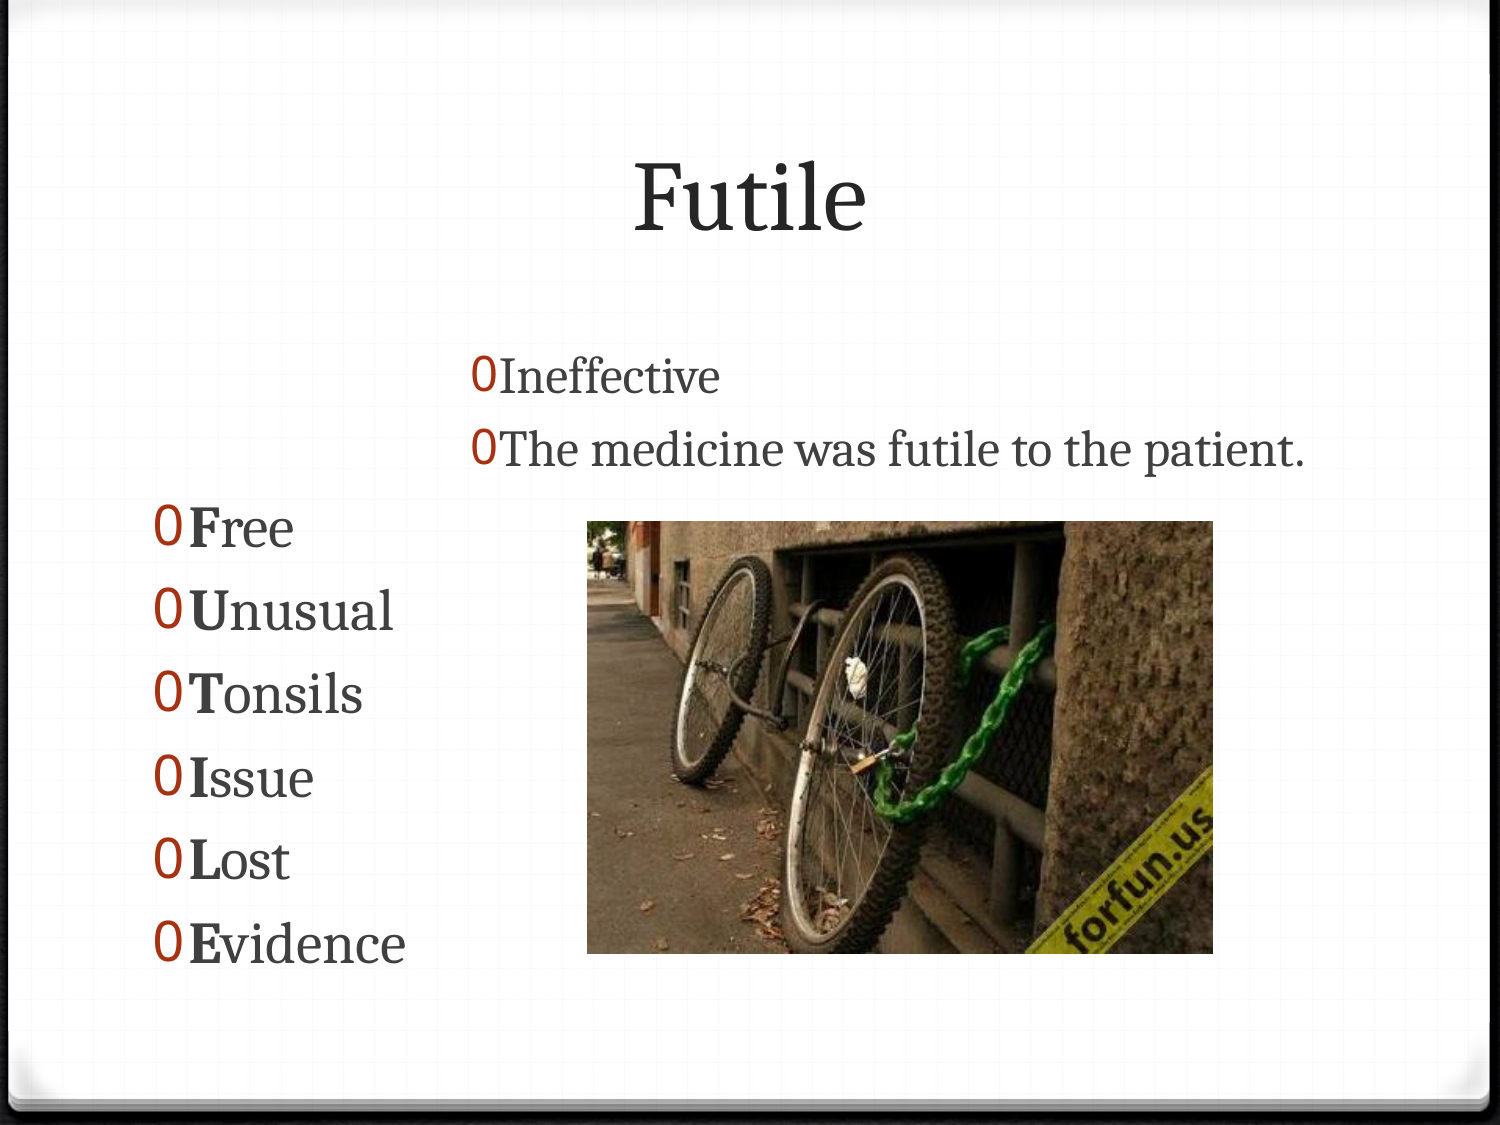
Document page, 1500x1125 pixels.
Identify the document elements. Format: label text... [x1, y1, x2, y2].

picture [0, 0, 1500, 1125]
list Ineffective The medicine was futile to the patient. Free Unusual Tonsils Issue Lost Evidence [137, 334, 1363, 983]
title Futile [90, 71, 1410, 309]
